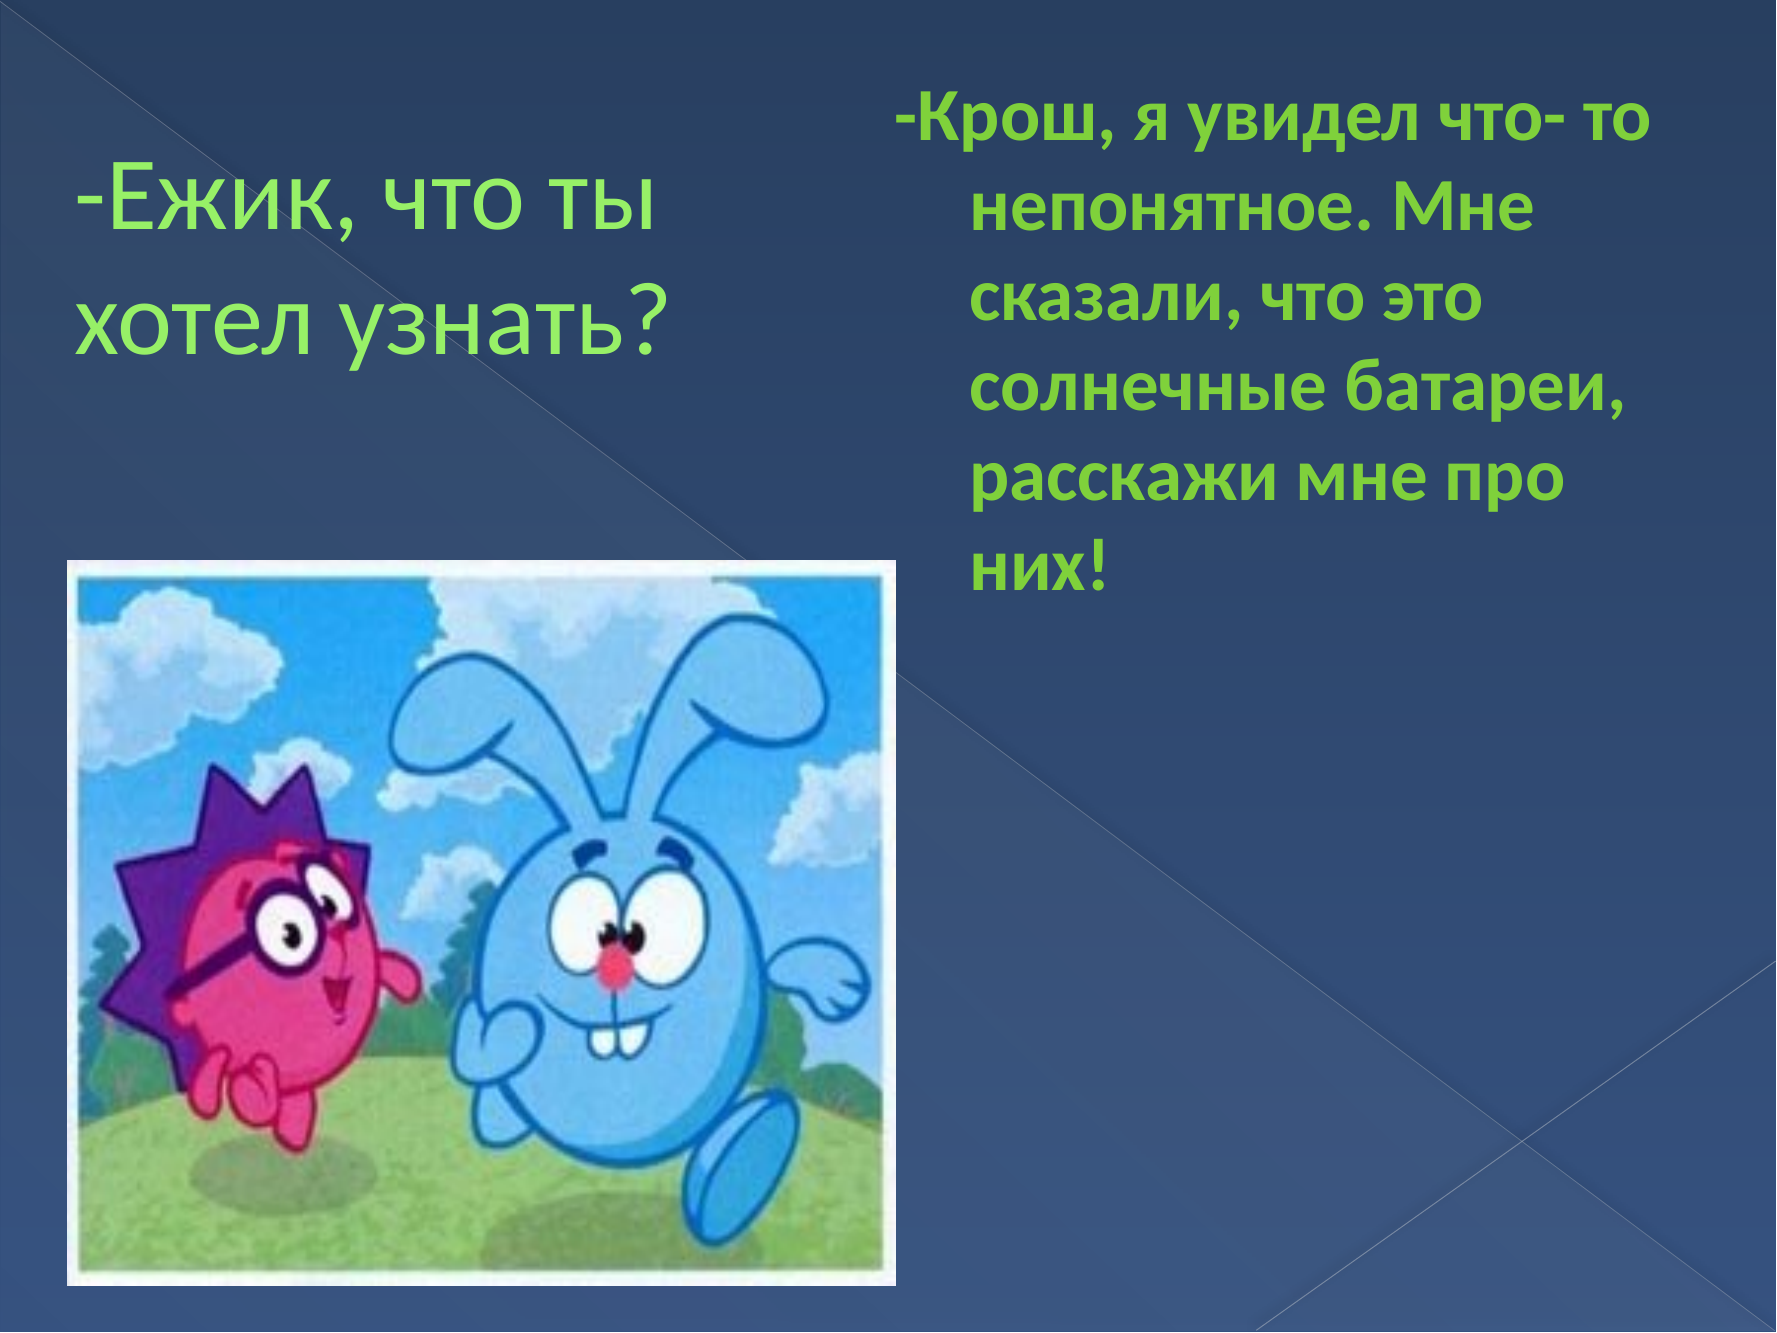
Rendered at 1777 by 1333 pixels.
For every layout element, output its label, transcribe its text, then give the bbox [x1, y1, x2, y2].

picture [67, 560, 896, 1286]
list -Крош, я увидел что- то непонятное. Мне сказали, что это солнечные батареи, расскажи мне про них! [864, 56, 1721, 796]
title -Ежик, что ты хотел узнать? [0, 68, 864, 432]
